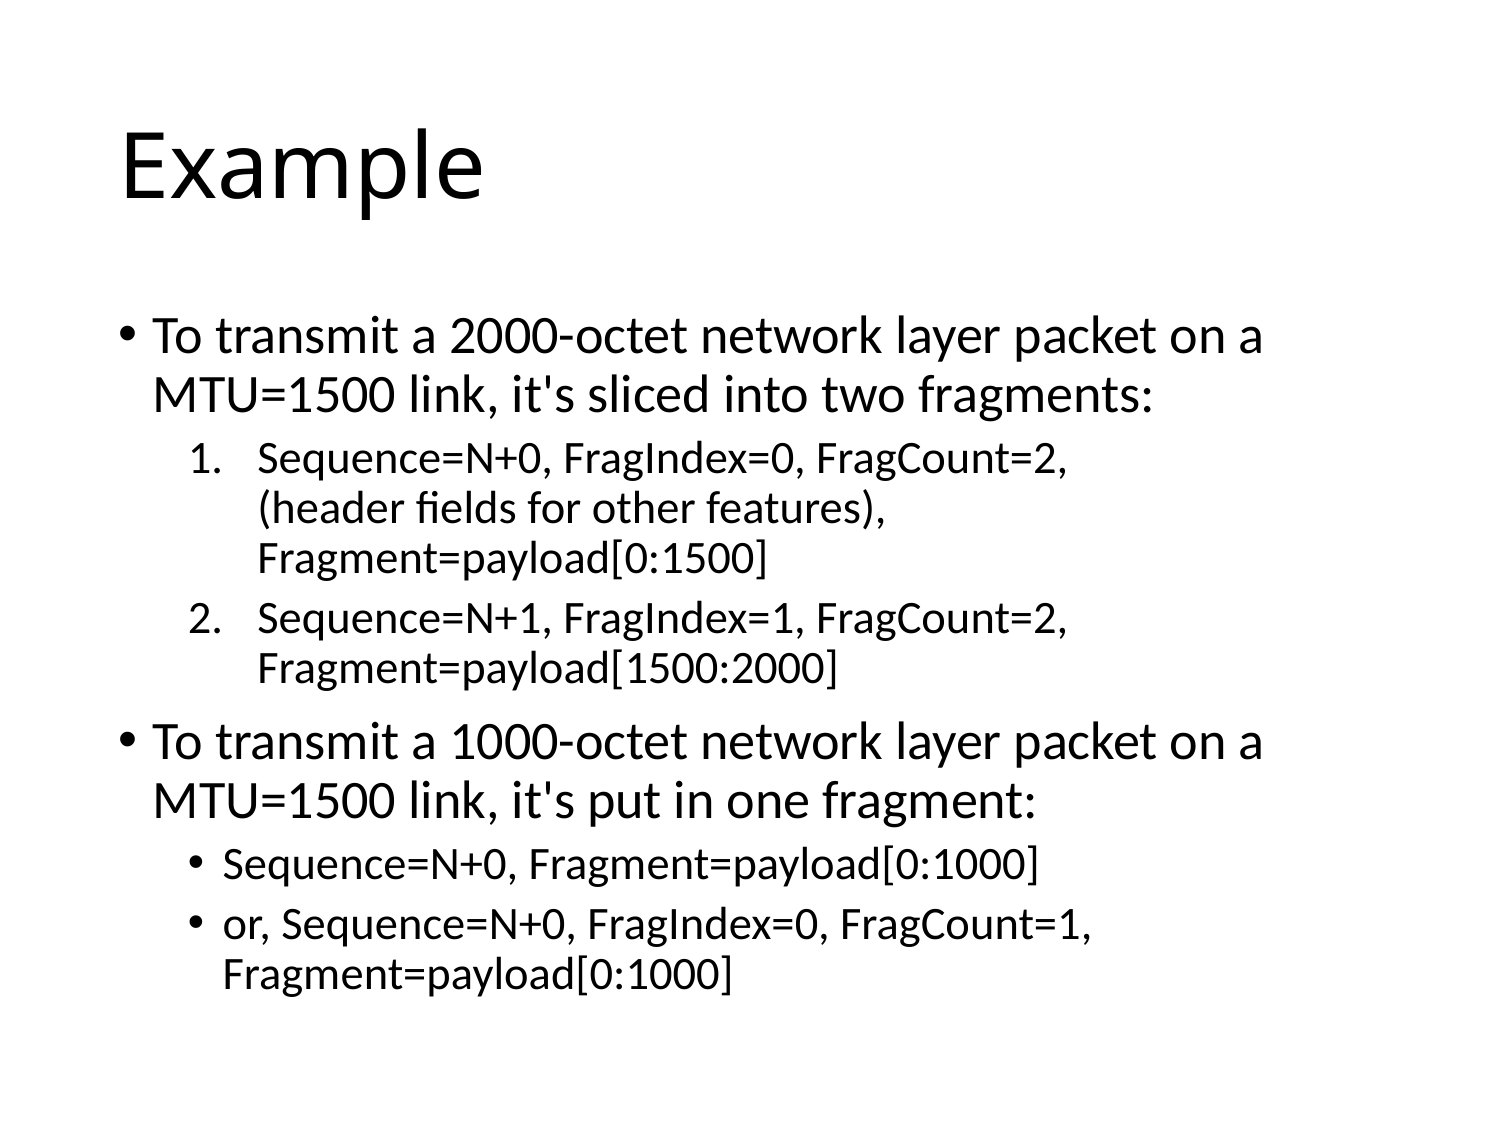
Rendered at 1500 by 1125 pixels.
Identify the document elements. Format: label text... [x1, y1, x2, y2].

list To transmit a 2000-octet network layer packet on a MTU=1500 link, it's sliced into two fragments: Sequence=N+0, FragIndex=0, FragCount=2, (header fields for other features), Fragment=payload[0:1500] Sequence=N+1, FragIndex=1, FragCount=2, Fragment=payload[1500:2000] To transmit a 1000-octet network layer packet on a MTU=1500 link, it's put in one fragment: Sequence=N+0, Fragment=payload[0:1000] or, Sequence=N+0, FragIndex=0, FragCount=1, Fragment=payload[0:1000] [103, 299, 1397, 1014]
title Example [103, 59, 1397, 278]
